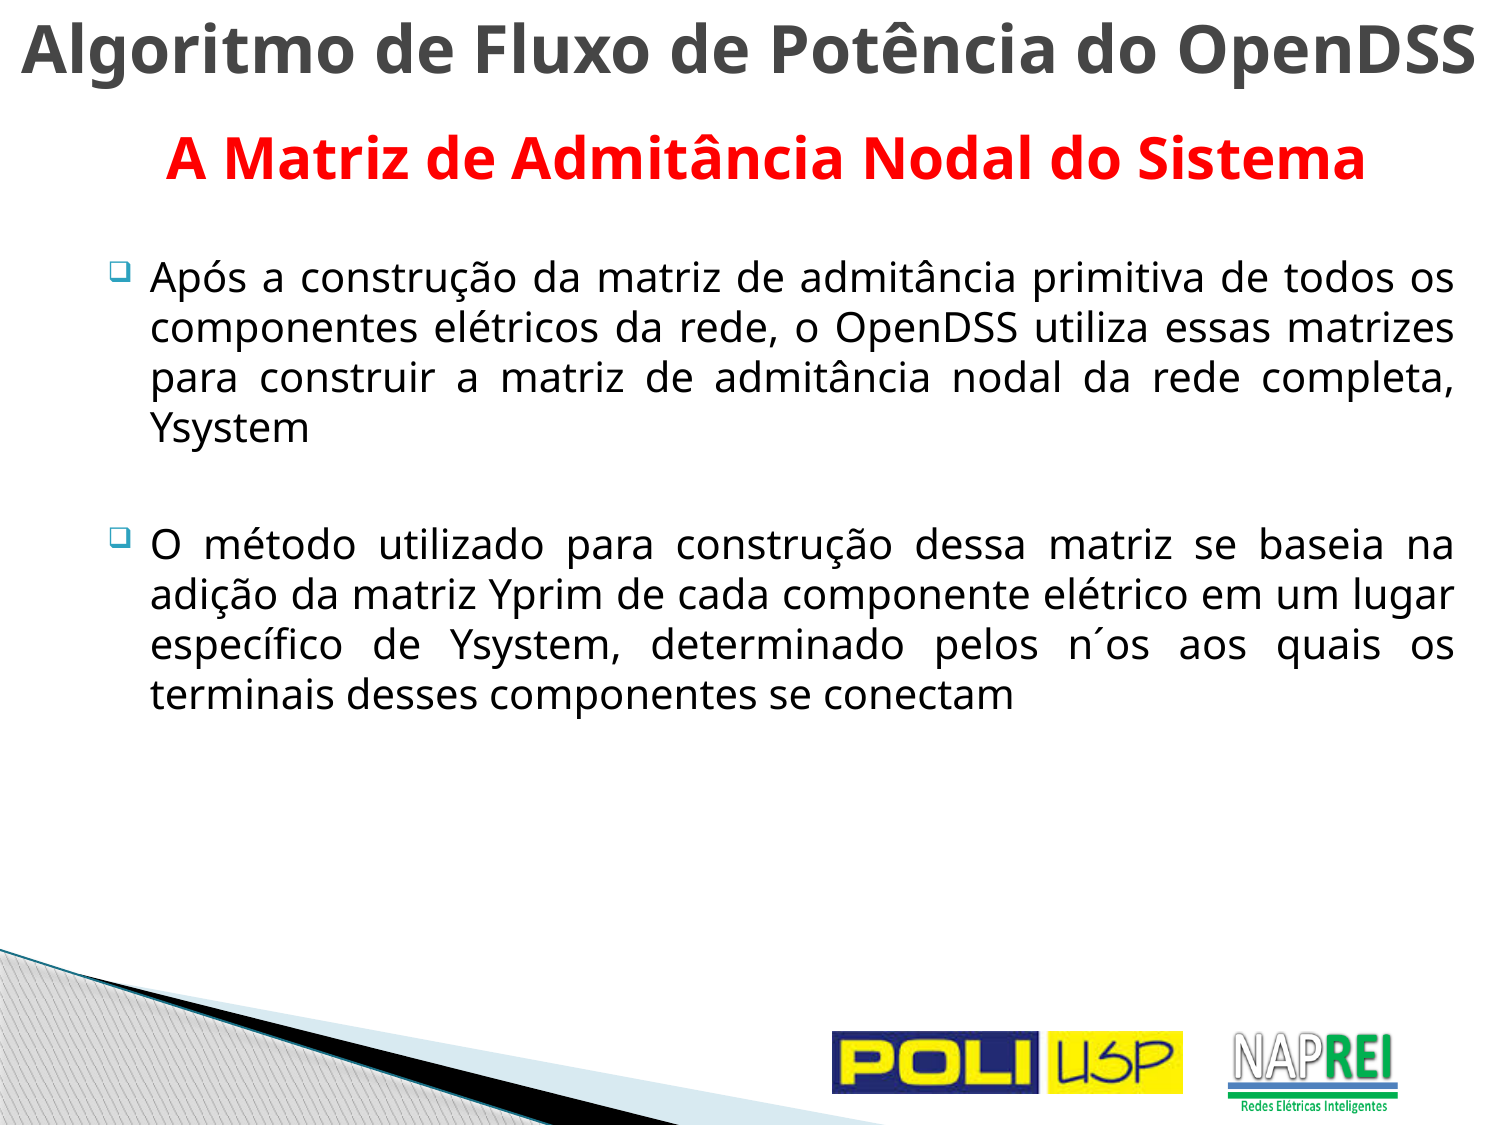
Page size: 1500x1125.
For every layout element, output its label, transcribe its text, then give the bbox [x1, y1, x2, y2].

picture [1222, 1031, 1399, 1114]
text_box Algoritmo de Fluxo de Potência do OpenDSS [0, 0, 1500, 114]
text_box A Matriz de Admitância Nodal do Sistema [17, 114, 1500, 199]
list Após a construção da matriz de admitância primitiva de todos os componentes elétricos da rede, o OpenDSS utiliza essas matrizes para construir a matriz de admitância nodal da rede completa, Ysystem O método utilizado para construção dessa matriz se baseia na adição da matriz Yprim de cada componente elétrico em um lugar específico de Ysystem, determinado pelos n´os aos quais os terminais desses componentes se conectam [75, 243, 1471, 965]
picture [832, 1031, 1183, 1094]
